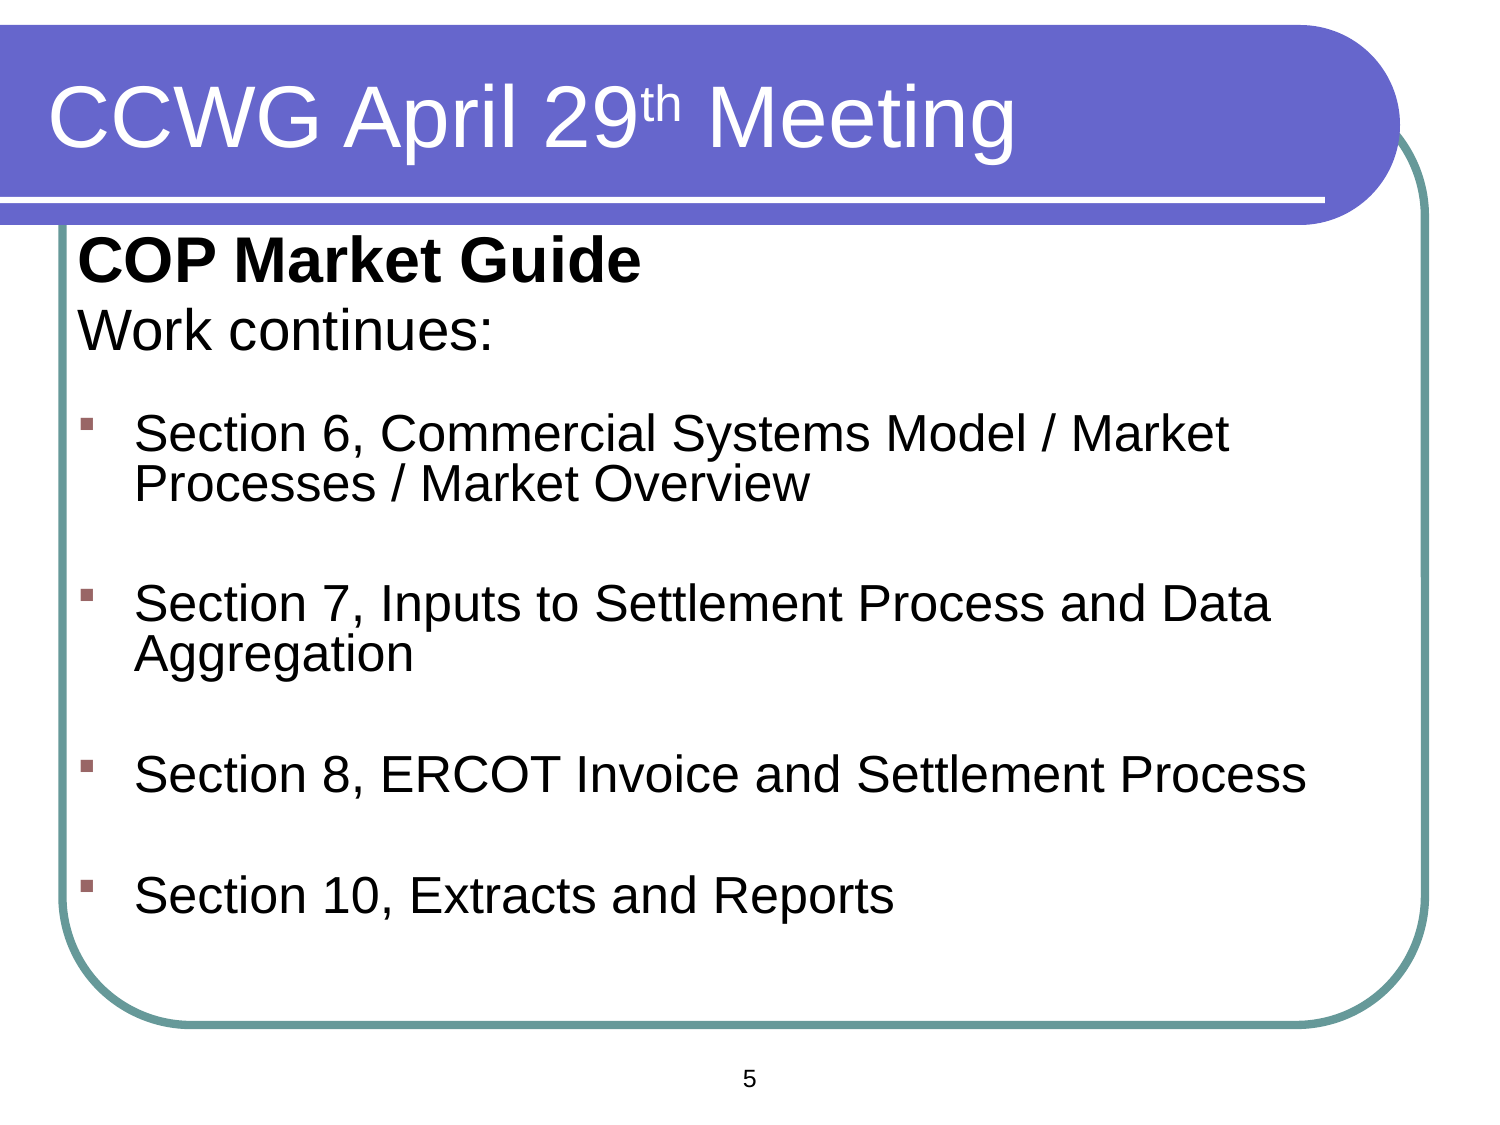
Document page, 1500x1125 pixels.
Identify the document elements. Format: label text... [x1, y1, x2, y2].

list COP Market Guide Work continues: Section 6, Commercial Systems Model / Market Processes / Market Overview Section 7, Inputs to Settlement Process and Data Aggregation Section 8, ERCOT Invoice and Settlement Process Section 10, Extracts and Reports [62, 224, 1388, 1076]
footer 5 [512, 1024, 988, 1101]
title CCWG April 29th Meeting [31, 37, 1348, 188]
